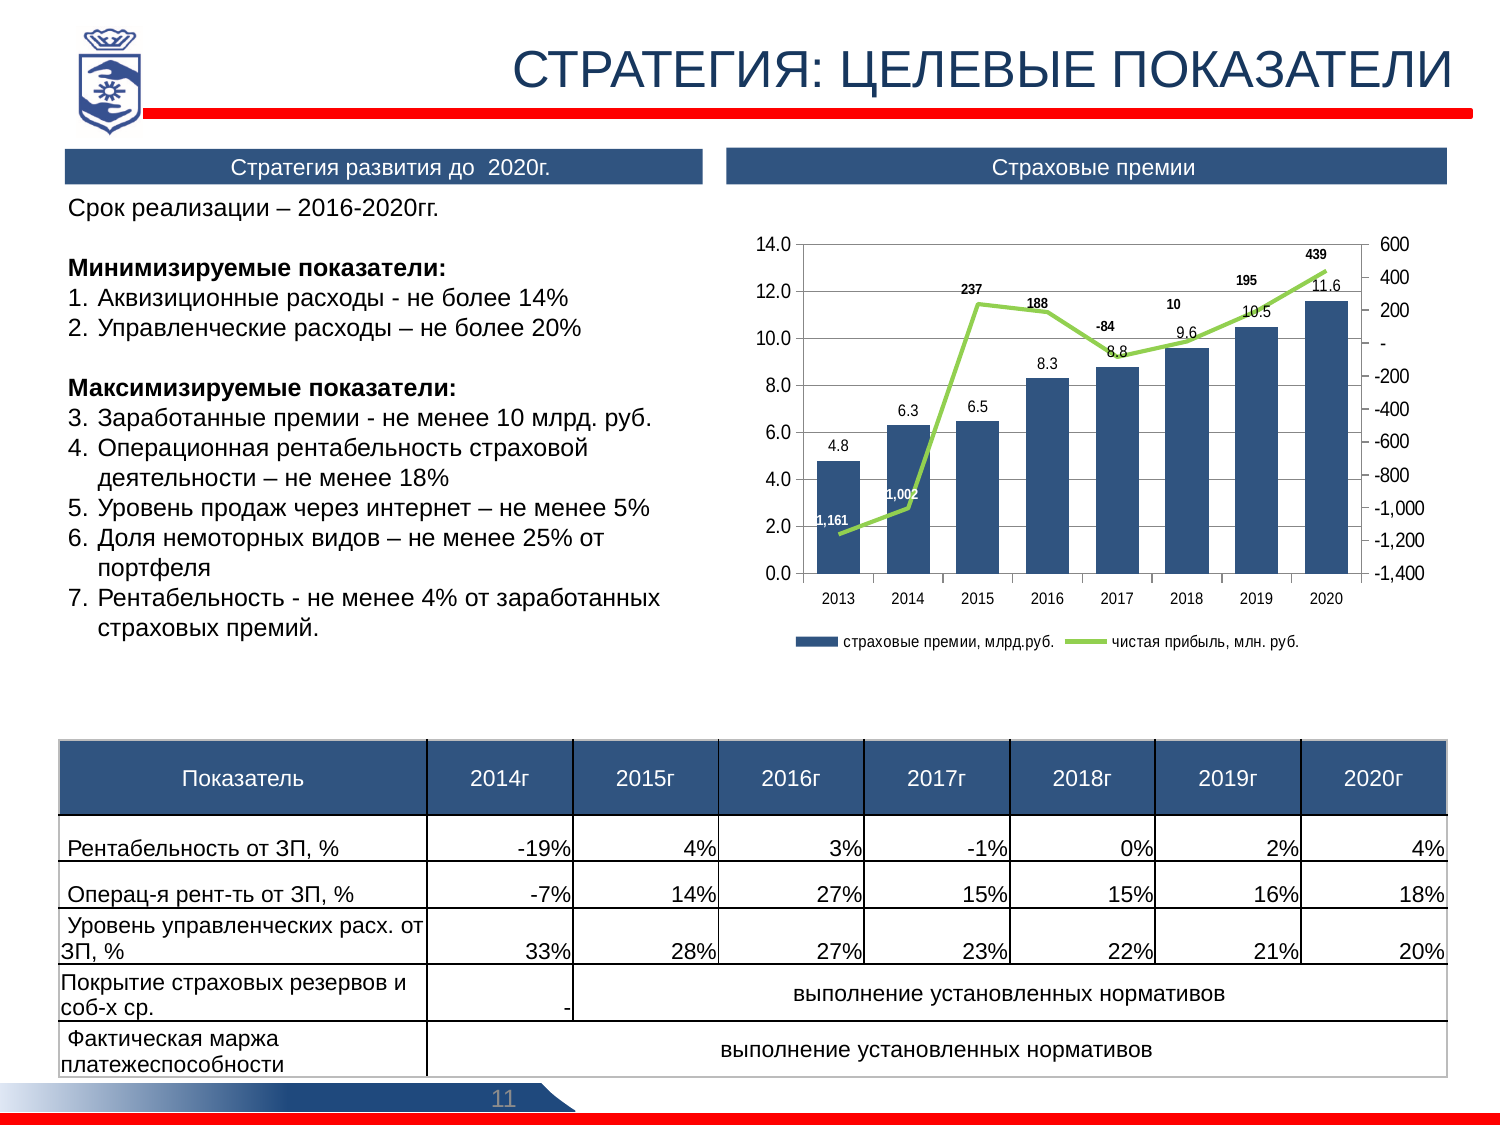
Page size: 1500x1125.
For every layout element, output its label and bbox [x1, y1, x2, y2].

chart [727, 196, 1448, 658]
text_box [0, 26, 1500, 1125]
